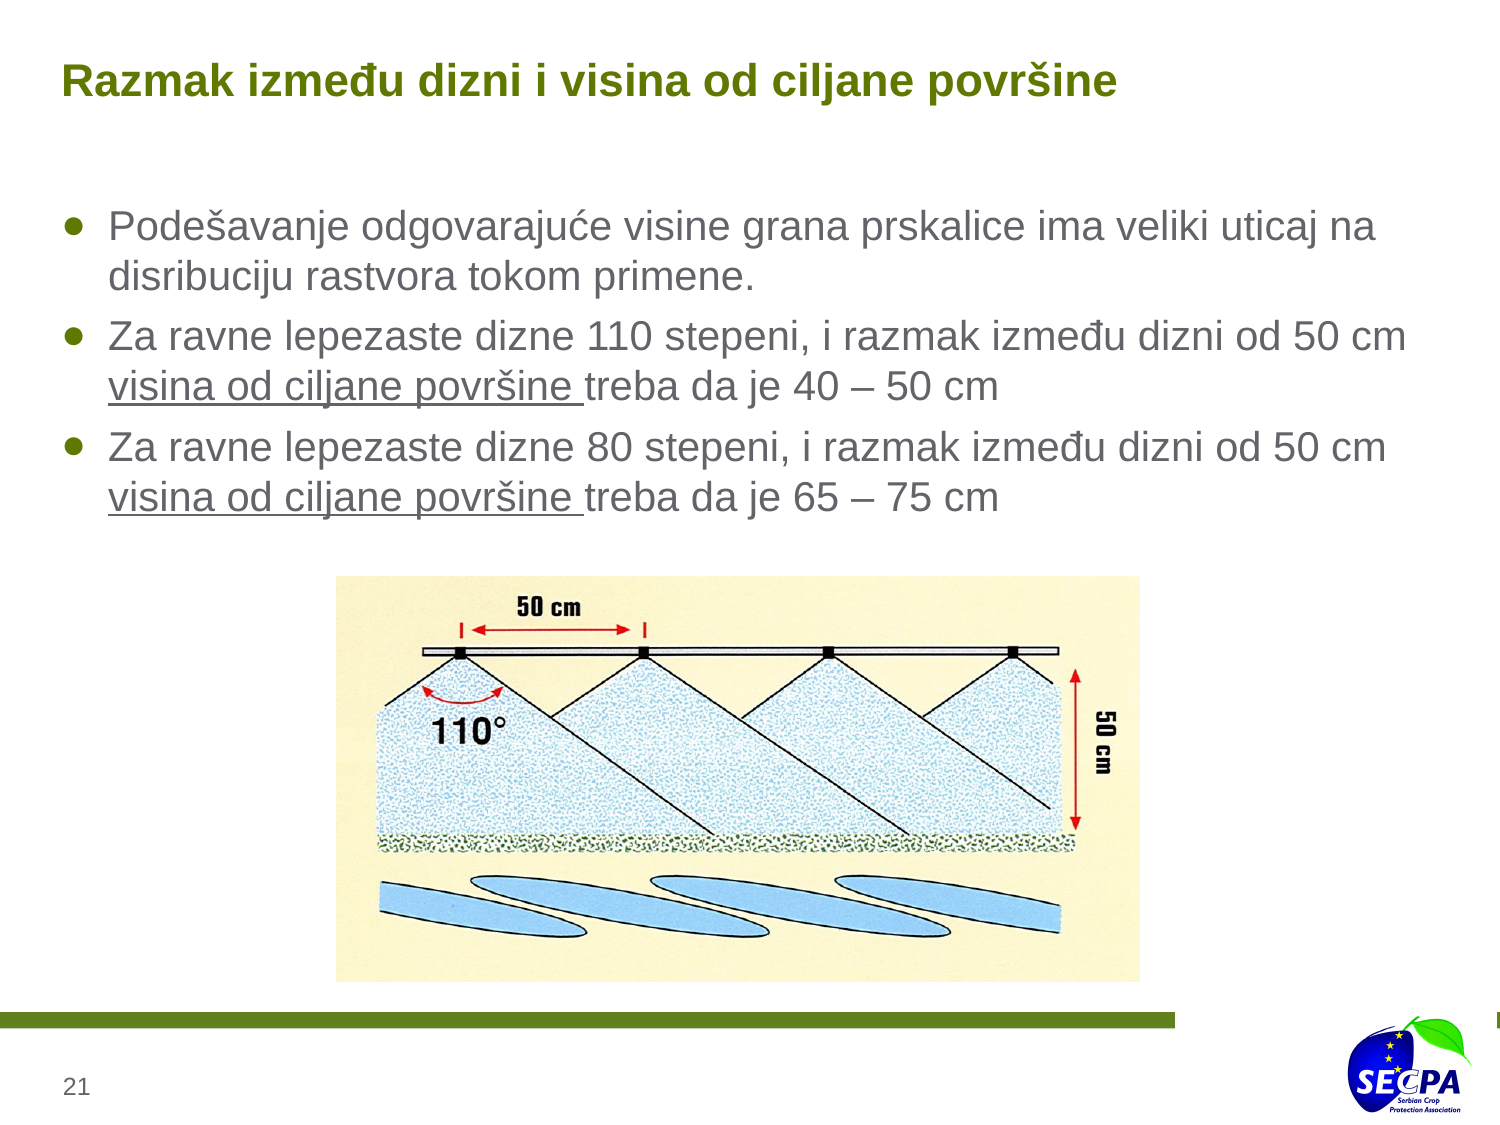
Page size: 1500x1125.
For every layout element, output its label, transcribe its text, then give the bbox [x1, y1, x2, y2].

picture [336, 576, 1140, 982]
title Razmak između dizni i visina od ciljane površine [61, 14, 1448, 148]
list Podešavanje odgovarajuće visine grana prskalice ima veliki uticaj na disribuciju rastvora tokom primene. Za ravne lepezaste dizne 110 stepeni, i razmak između dizni od 50 cm visina od ciljane površine treba da je 40 – 50 cm Za ravne lepezaste dizne 80 stepeni, i razmak između dizni od 50 cm visina od ciljane površine treba da je 65 – 75 cm [61, 198, 1449, 975]
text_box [1174, 1002, 1498, 1125]
picture [0, 1012, 1174, 1125]
